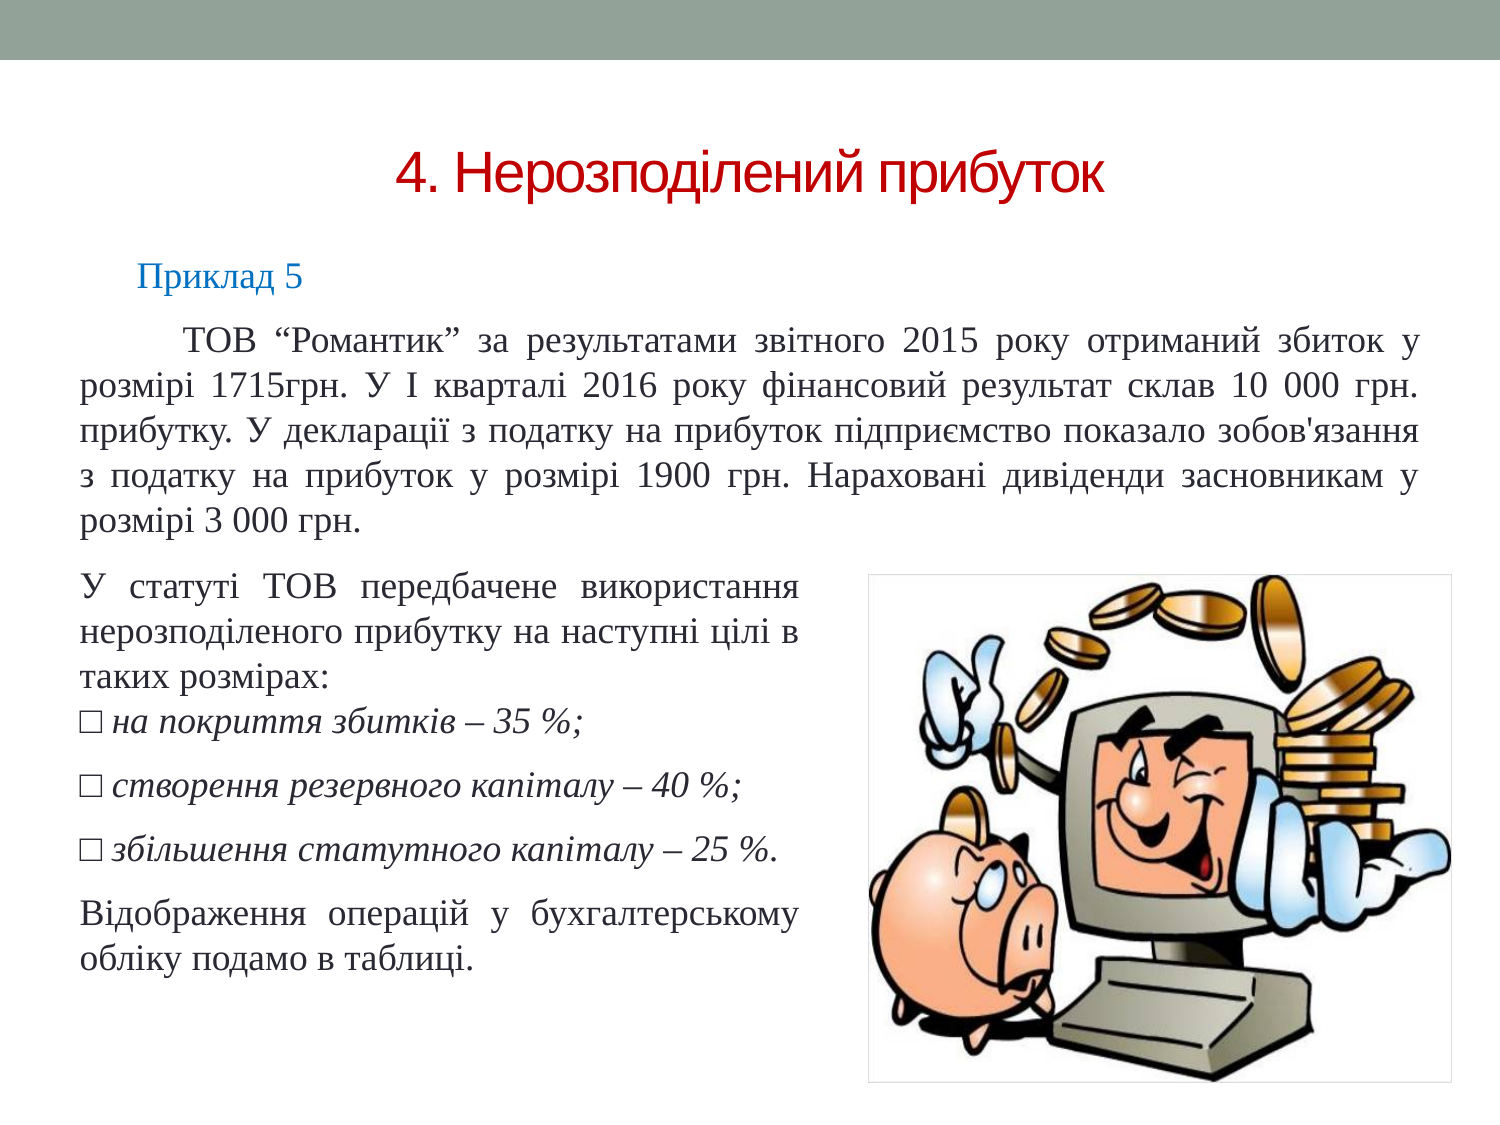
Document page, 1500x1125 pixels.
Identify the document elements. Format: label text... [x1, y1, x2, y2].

text_box Приклад 5 ТОВ “Романтик” за результатами звітного 2015 року отриманий збиток у розмірі 1715грн. У І кварталі 2016 року фінансовий результат склав 10 000 грн. прибутку. У декларації з податку на прибуток підприємство показало зобов'язання з податку на прибуток у розмірі 1900 грн. Нараховані дивіденди засновникам у розмірі 3 000 грн. [64, 243, 1436, 547]
text_box У статуті ТОВ передбачене використання нерозподіленого прибутку на наступні цілі в таких розмірах: □ на покриття збитків – 35 %; □ створення резервного капіталу – 40 %; □ збільшення статутного капіталу – 25 %. Відображення операцій у бухгалтерському обліку подамо в таблиці. [64, 553, 815, 986]
text_box [74, 87, 1425, 243]
picture [867, 574, 1452, 1083]
